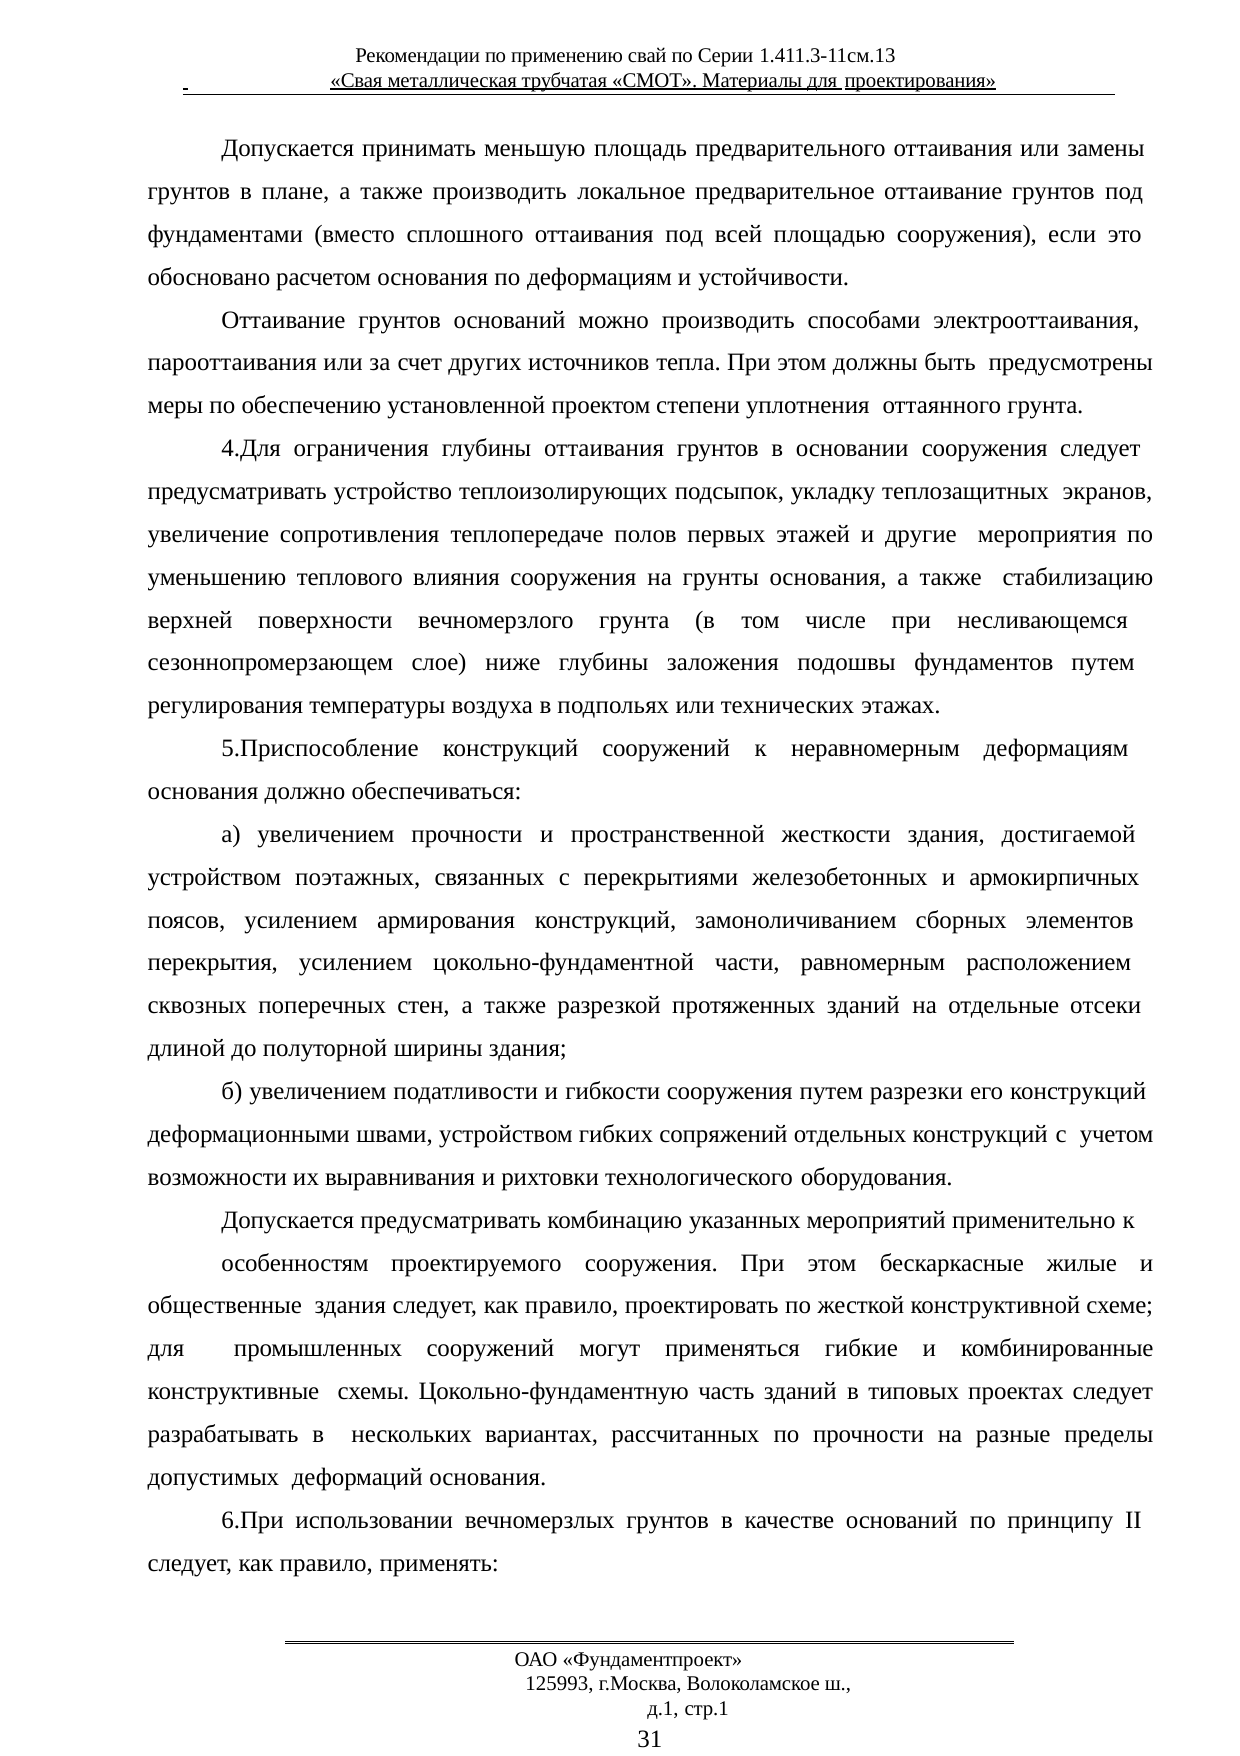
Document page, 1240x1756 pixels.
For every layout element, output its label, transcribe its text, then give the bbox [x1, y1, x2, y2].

text_box Рекомендации по применению свай по Серии 1.411.3-11см.13 «Свая металлическая трубчатая «СМОТ». Материалы для проектирования» Допускается принимать меньшую площадь предварительного оттаивания или замены грунтов в плане, а также производить локальное предварительное оттаивание грунтов под фундаментами (вместо сплошного оттаивания под всей площадью сооружения), если это обосновано расчетом основания по деформациям и устойчивости. Оттаивание грунтов оснований можно производить способами электрооттаивания, парооттаивания или за счет других источников тепла. При этом должны быть предусмотрены меры по обеспечению установленной проектом степени уплотнения оттаянного грунта. Для ограничения глубины оттаивания грунтов в основании сооружения следует предусматривать устройство теплоизолирующих подсыпок, укладку теплозащитных экранов, увеличение сопротивления теплопередаче полов первых этажей и другие мероприятия по уменьшению теплового влияния сооружения на грунты основания, а также стабилизацию верхней поверхности вечномерзлого грунта (в том числе при несливающемся сезоннопромерзающем слое) ниже глубины заложения подошвы фундаментов путем регулирования температуры воздуха в подпольях или технических этажах. Приспособление конструкций сооружений к неравномерным деформациям основания должно обеспечиваться: а) увеличением прочности и пространственной жесткости здания, достигаемой устройством поэтажных, связанных с перекрытиями железобетонных и армокирпичных поясов, усилением армирования конструкций, замоноличиванием сборных элементов перекрытия, усилением цокольно-фундаментной части, равномерным расположением сквозных поперечных стен, а также разрезкой протяженных зданий на отдельные отсеки длиной до полуторной ширины здания; б) увеличением податливости и гибкости сооружения путем разрезки его конструкций деформационными швами, устройством гибких сопряжений отдельных конструкций с учетом возможности их выравнивания и рихтовки технологического оборудования. Допускается предусматривать комбинацию указанных мероприятий применительно к особенностям проектируемого сооружения. При этом бескаркасные жилые и общественные здания следует, как правило, проектировать по жесткой конструктивной схеме; для промышленных сооружений могут применяться гибкие и комбинированные конструктивные схемы. Цокольно-фундаментную часть зданий в типовых проектах следует разрабатывать в нескольких вариантах, рассчитанных по прочности на разные пределы допустимых деформаций основания. При использовании вечномерзлых грунтов в качестве оснований по принципу II следует, как правило, применять: [145, 40, 1155, 1576]
text_box ОАО «Фундаментпроект» 125993, г.Москва, Волоколамское ш., д.1, стр.1 31 [437, 1646, 862, 1752]
